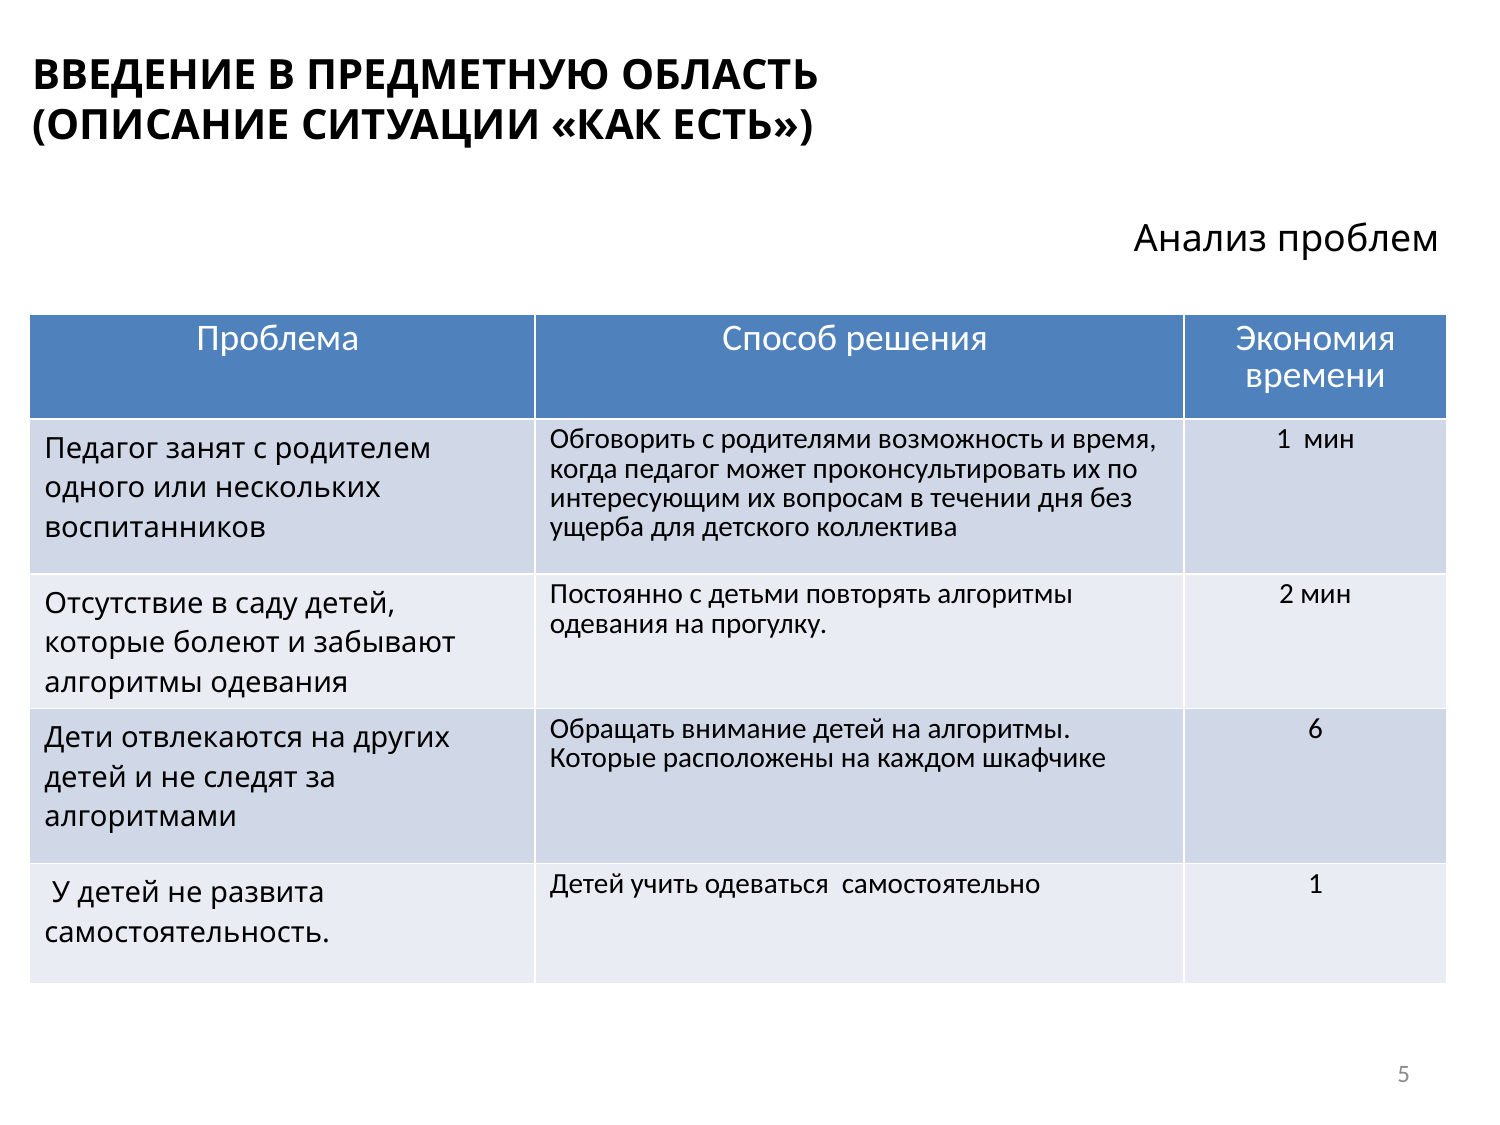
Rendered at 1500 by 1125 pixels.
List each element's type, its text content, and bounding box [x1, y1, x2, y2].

table_cell 1 [1185, 864, 1446, 983]
table_cell Дети отвлекаются на других детей и не следят за алгоритмами [30, 709, 534, 863]
table_header Способ решения [536, 315, 1183, 418]
table_cell 1 мин [1185, 420, 1446, 573]
table_cell У детей не развита самостоятельность. [30, 864, 534, 983]
table_cell 6 [1185, 709, 1446, 863]
table_header Экономия времени [1185, 315, 1446, 418]
table_cell Педагог занят с родителем одного или нескольких воспитанников [30, 420, 534, 573]
table_cell Обращать внимание детей на алгоритмы. Которые расположены на каждом шкафчике [536, 709, 1183, 863]
text_box Анализ проблем [927, 206, 1455, 267]
table_cell Отсутствие в саду детей, которые болеют и забывают алгоритмы одевания [30, 575, 534, 708]
table_cell Постоянно с детьми повторять алгоритмы одевания на прогулку. [536, 575, 1183, 708]
text_box [23, 82, 1449, 211]
table_cell Детей учить одеваться самостоятельно [536, 864, 1183, 983]
slide_number 5 [1074, 1042, 1425, 1103]
table_cell Обговорить с родителями возможность и время, когда педагог может проконсультировать их по интересующим их вопросам в течении дня без ущерба для детского коллектива [536, 420, 1183, 573]
table_cell 2 мин [1185, 575, 1446, 708]
table_header Проблема [30, 315, 534, 418]
text_box Введение в предметную область (описание ситуации «как есть») [17, 66, 1443, 204]
